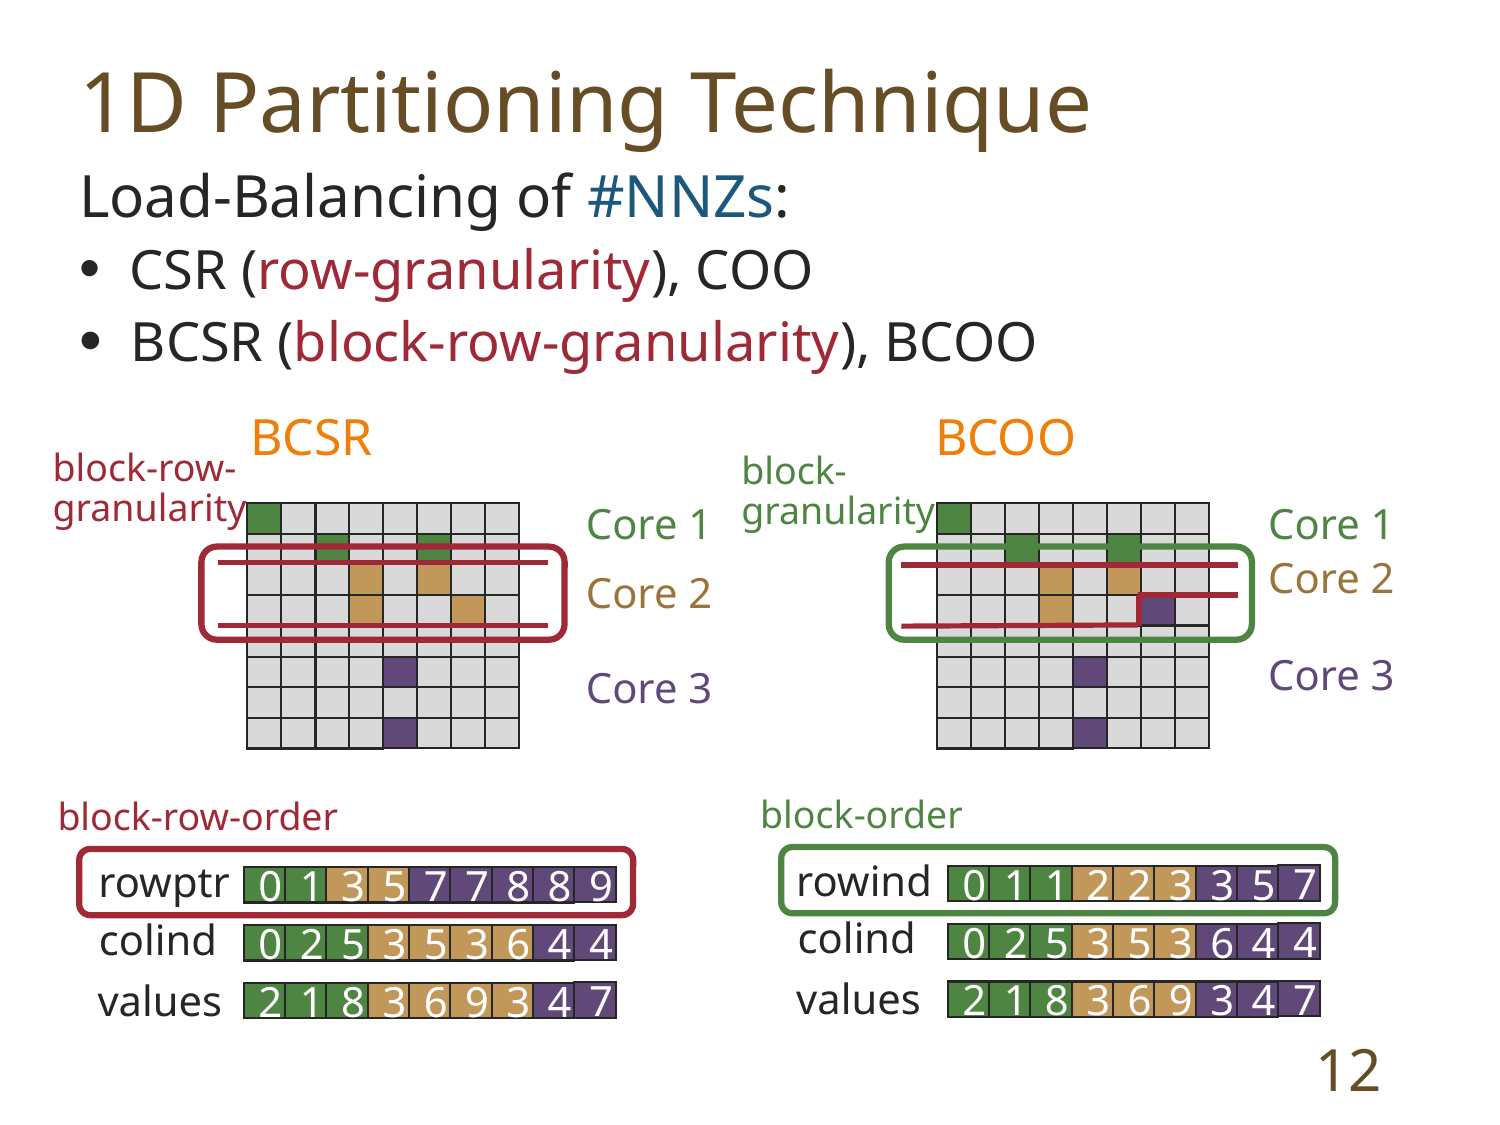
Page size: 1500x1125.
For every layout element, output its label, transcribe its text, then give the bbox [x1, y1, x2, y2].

text_box block-row- granularity [37, 441, 262, 538]
text_box 1D Partitioning Technique [64, 36, 1430, 151]
text_box values [82, 972, 237, 1033]
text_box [217, 503, 549, 749]
text_box [78, 847, 635, 917]
text_box ΒCSR [235, 404, 388, 474]
text_box [780, 845, 1337, 915]
slide_number 12 [1059, 1043, 1397, 1103]
text_box Core 1 [1253, 495, 1410, 550]
text_box values [781, 971, 936, 1031]
text_box [1238, 545, 1254, 641]
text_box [243, 924, 616, 961]
text_box [200, 545, 217, 641]
text_box Core 3 [571, 659, 728, 720]
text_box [243, 982, 616, 1019]
text_box ΒCOO [920, 404, 1091, 474]
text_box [901, 503, 1238, 749]
text_box block-row-order [42, 791, 354, 847]
text_box Core 3 [1253, 647, 1410, 707]
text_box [947, 865, 1320, 902]
text_box Core 1 [571, 495, 728, 556]
text_box colind [782, 910, 931, 971]
list Load-Balancing of #NNZs: CSR (row-granularity), COO BCSR (block-row-granularity), BCOO [64, 151, 1430, 1043]
text_box Core 2 [571, 565, 728, 626]
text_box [947, 980, 1320, 1017]
text_box block- granularity [726, 444, 951, 541]
text_box [549, 545, 566, 641]
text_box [243, 866, 616, 903]
text_box colind [84, 915, 232, 972]
text_box [887, 545, 901, 641]
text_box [947, 923, 1320, 960]
text_box Core 2 [1253, 550, 1410, 610]
text_box block-order [745, 789, 978, 845]
